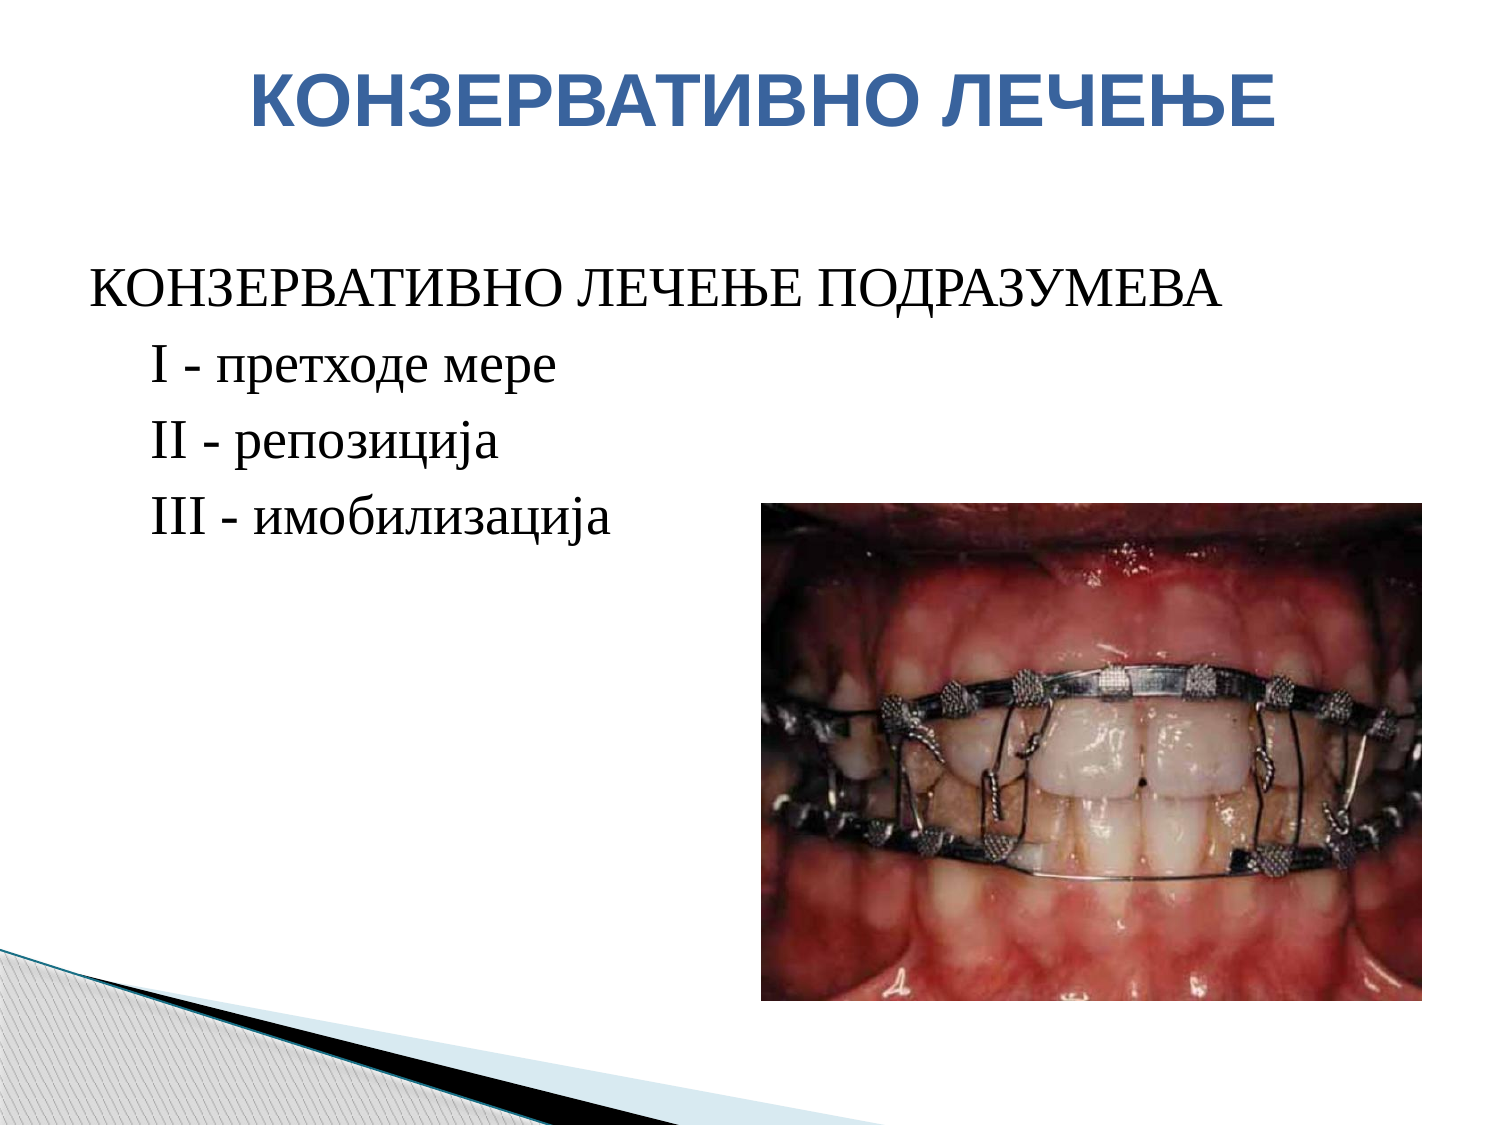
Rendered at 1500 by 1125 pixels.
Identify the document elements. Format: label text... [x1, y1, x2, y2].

title КОНЗЕРВАТИВНО ЛЕЧЕЊЕ [88, 2, 1439, 191]
list КОНЗЕРВАТИВНО ЛЕЧЕЊЕ ПОДРАЗУМЕВА I - претходе мере II - репозиција III - имобилизација [75, 243, 1425, 986]
picture [761, 503, 1422, 1001]
